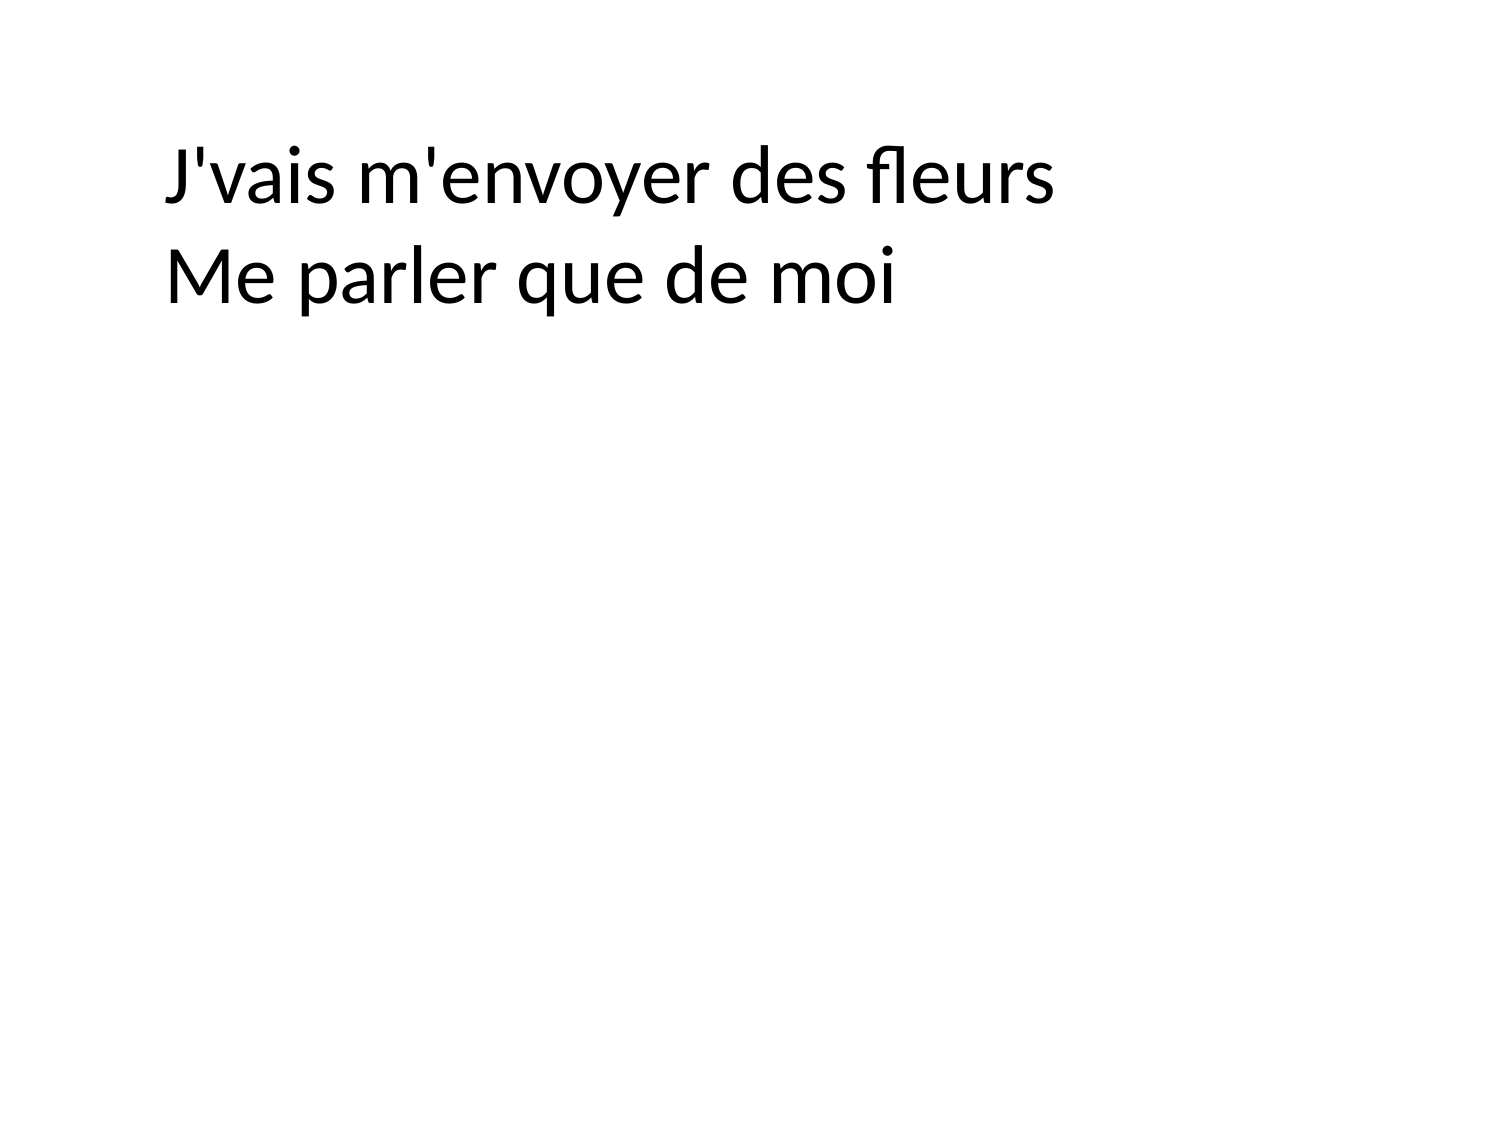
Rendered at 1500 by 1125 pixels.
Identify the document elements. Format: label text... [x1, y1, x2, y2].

text_box J'vais m'envoyer des fleurs Me parler que de moi [149, 112, 1500, 428]
